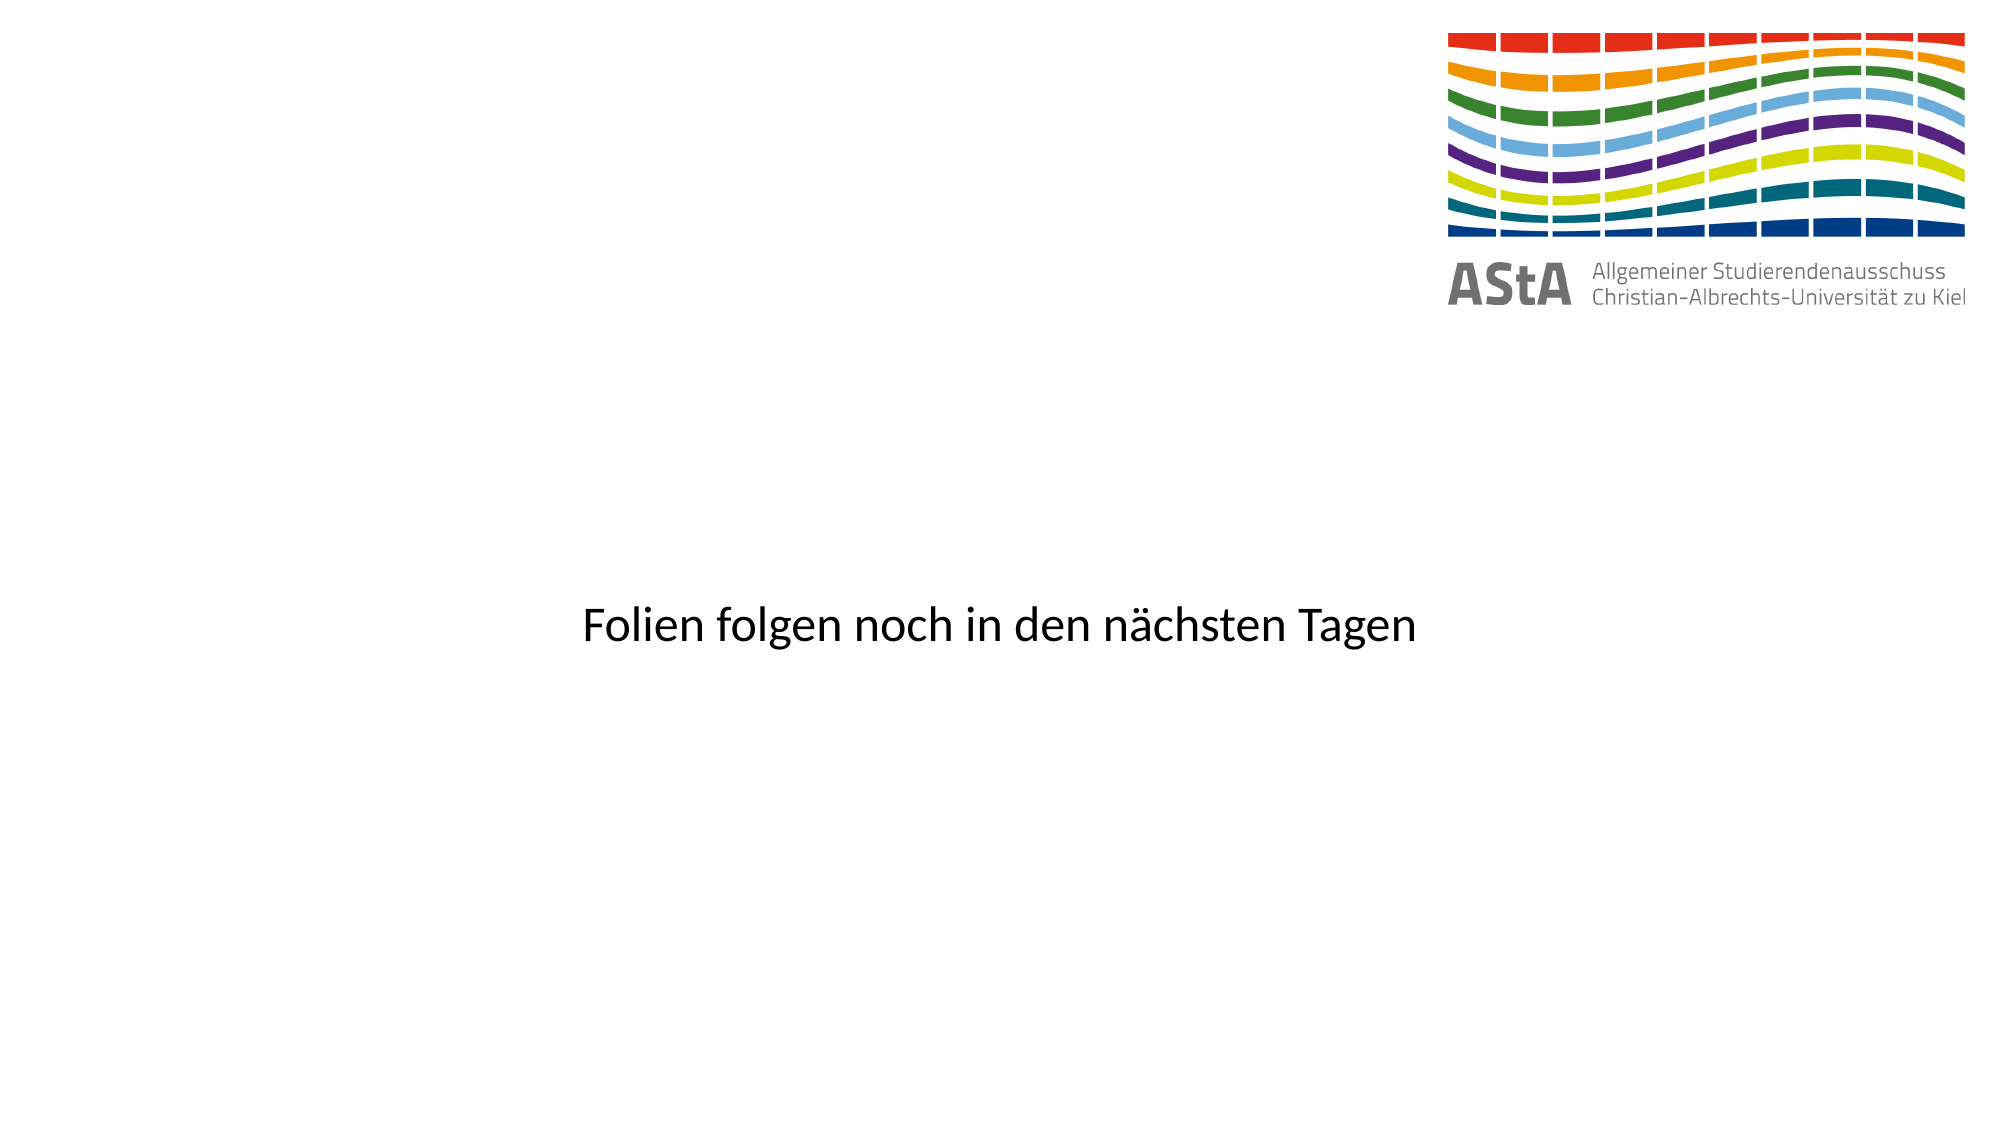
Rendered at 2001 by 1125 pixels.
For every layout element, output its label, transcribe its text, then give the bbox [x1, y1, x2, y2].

subtitle Folien folgen noch in den nächsten Tagen [249, 590, 1750, 863]
picture [1448, 33, 1965, 305]
